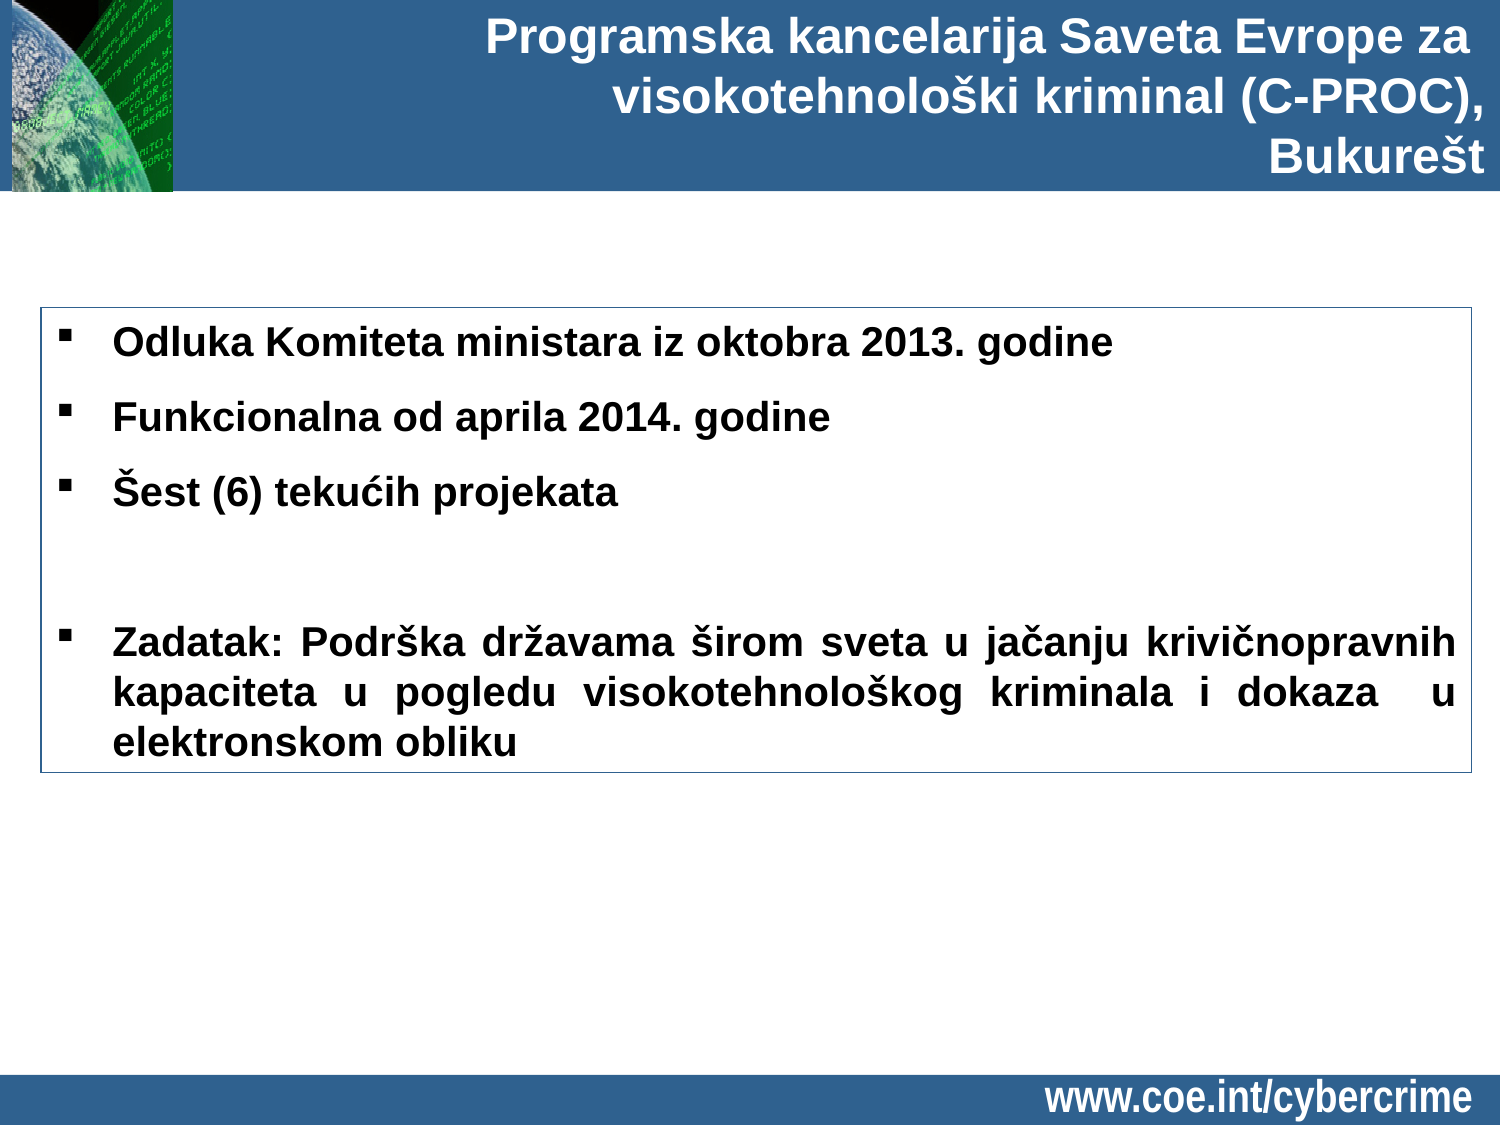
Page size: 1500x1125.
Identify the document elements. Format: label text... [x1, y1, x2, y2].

text_box Programska kancelarija Saveta Evrope za visokotehnološki kriminal (C-PROC), Bukurešt [177, 0, 1500, 193]
text_box www.coe.int/cybercrime [1030, 1059, 1500, 1125]
text_box [0, 1073, 1030, 1125]
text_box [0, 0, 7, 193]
text_box Odluka Komiteta ministara iz oktobra 2013. godine Funkcionalna od aprila 2014. godine Šest (6) tekućih projekata Zadatak: Podrška državama širom sveta u jačanju krivičnopravnih kapaciteta u pogledu visokotehnološkog kriminala i dokaza u elektronskom obliku [41, 307, 1472, 773]
picture [12, 0, 173, 192]
